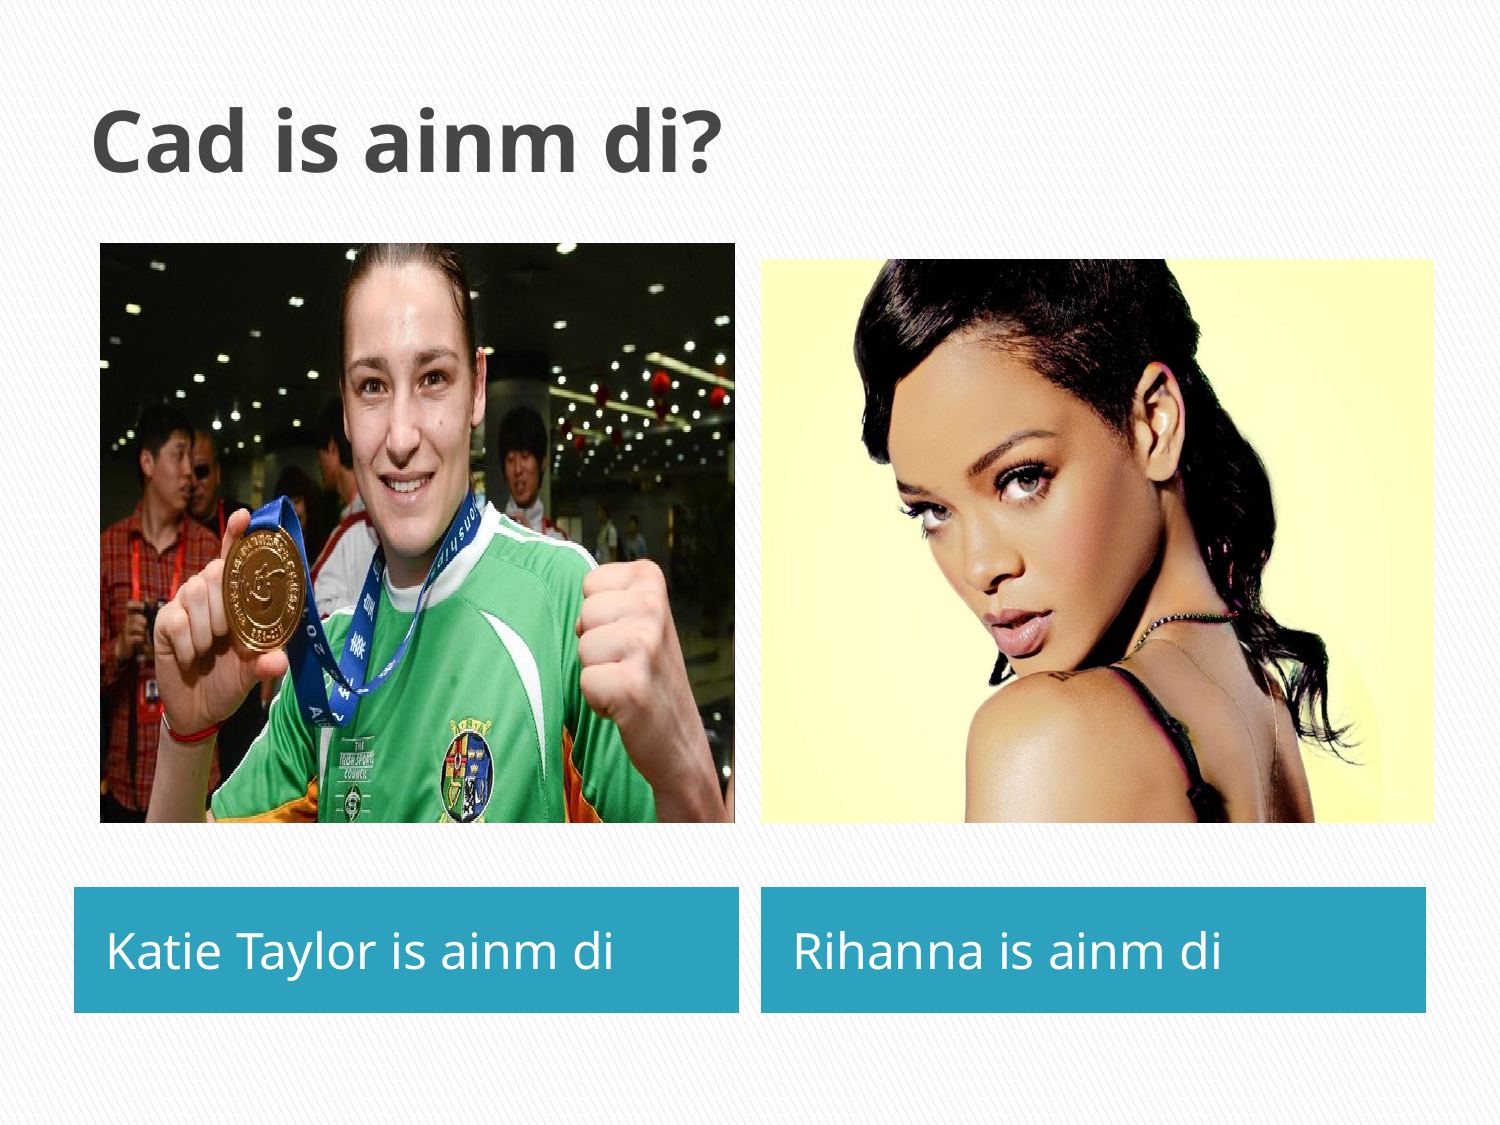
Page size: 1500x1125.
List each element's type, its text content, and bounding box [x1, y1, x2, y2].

picture [100, 243, 735, 823]
list Rihanna is ainm di [761, 887, 1426, 1013]
list Katie Taylor is ainm di [74, 887, 739, 1013]
picture [761, 259, 1434, 823]
title Cad is ainm di? [75, 44, 1425, 233]
